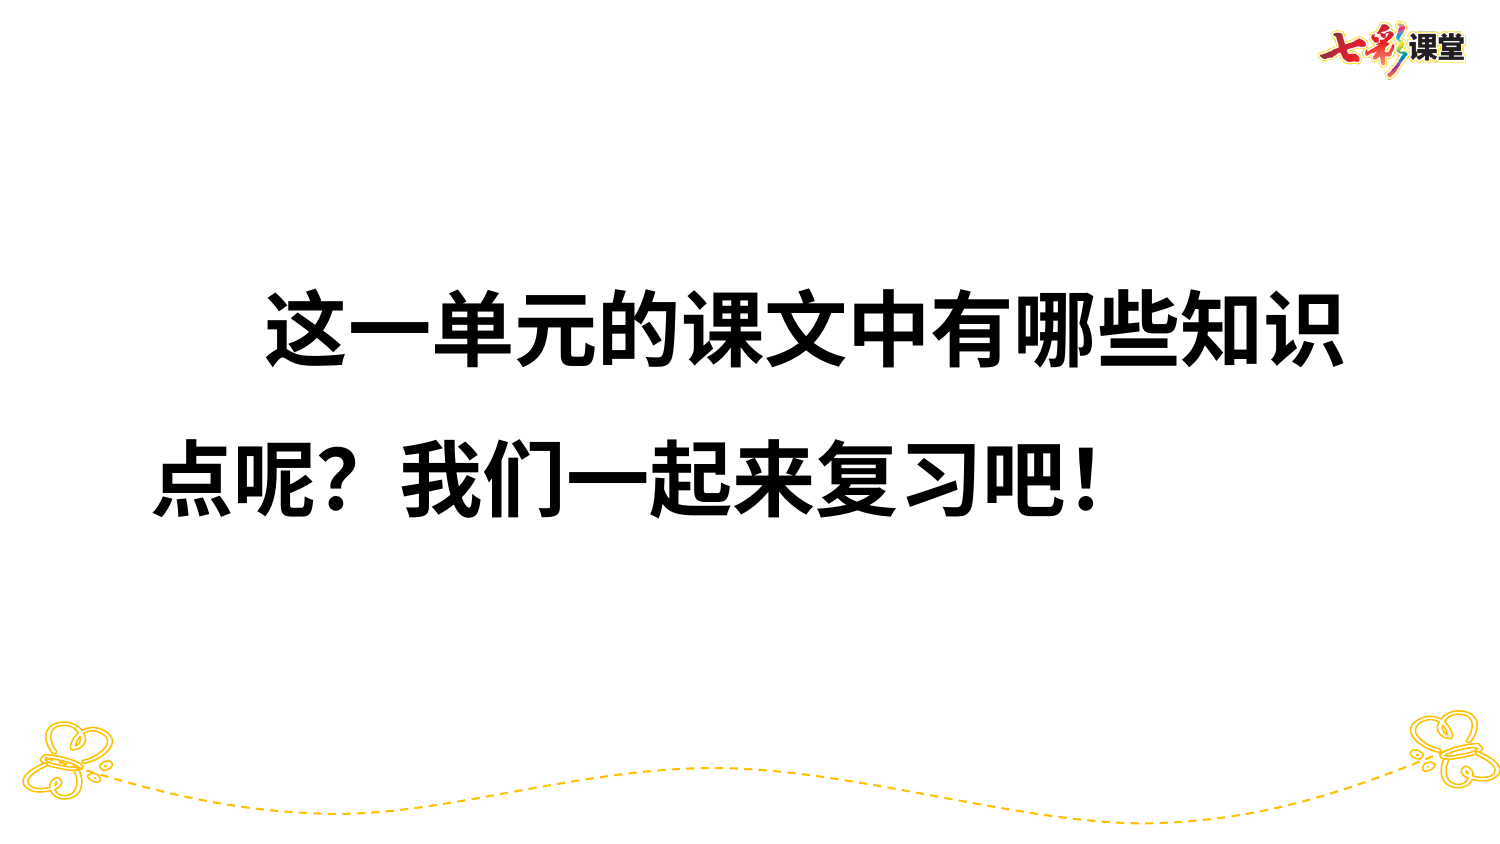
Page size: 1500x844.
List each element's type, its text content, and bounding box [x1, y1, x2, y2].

text_box 这一单元的课文中有哪些知识点呢？我们一起来复习吧！ [138, 221, 1362, 533]
picture [1316, 20, 1468, 80]
